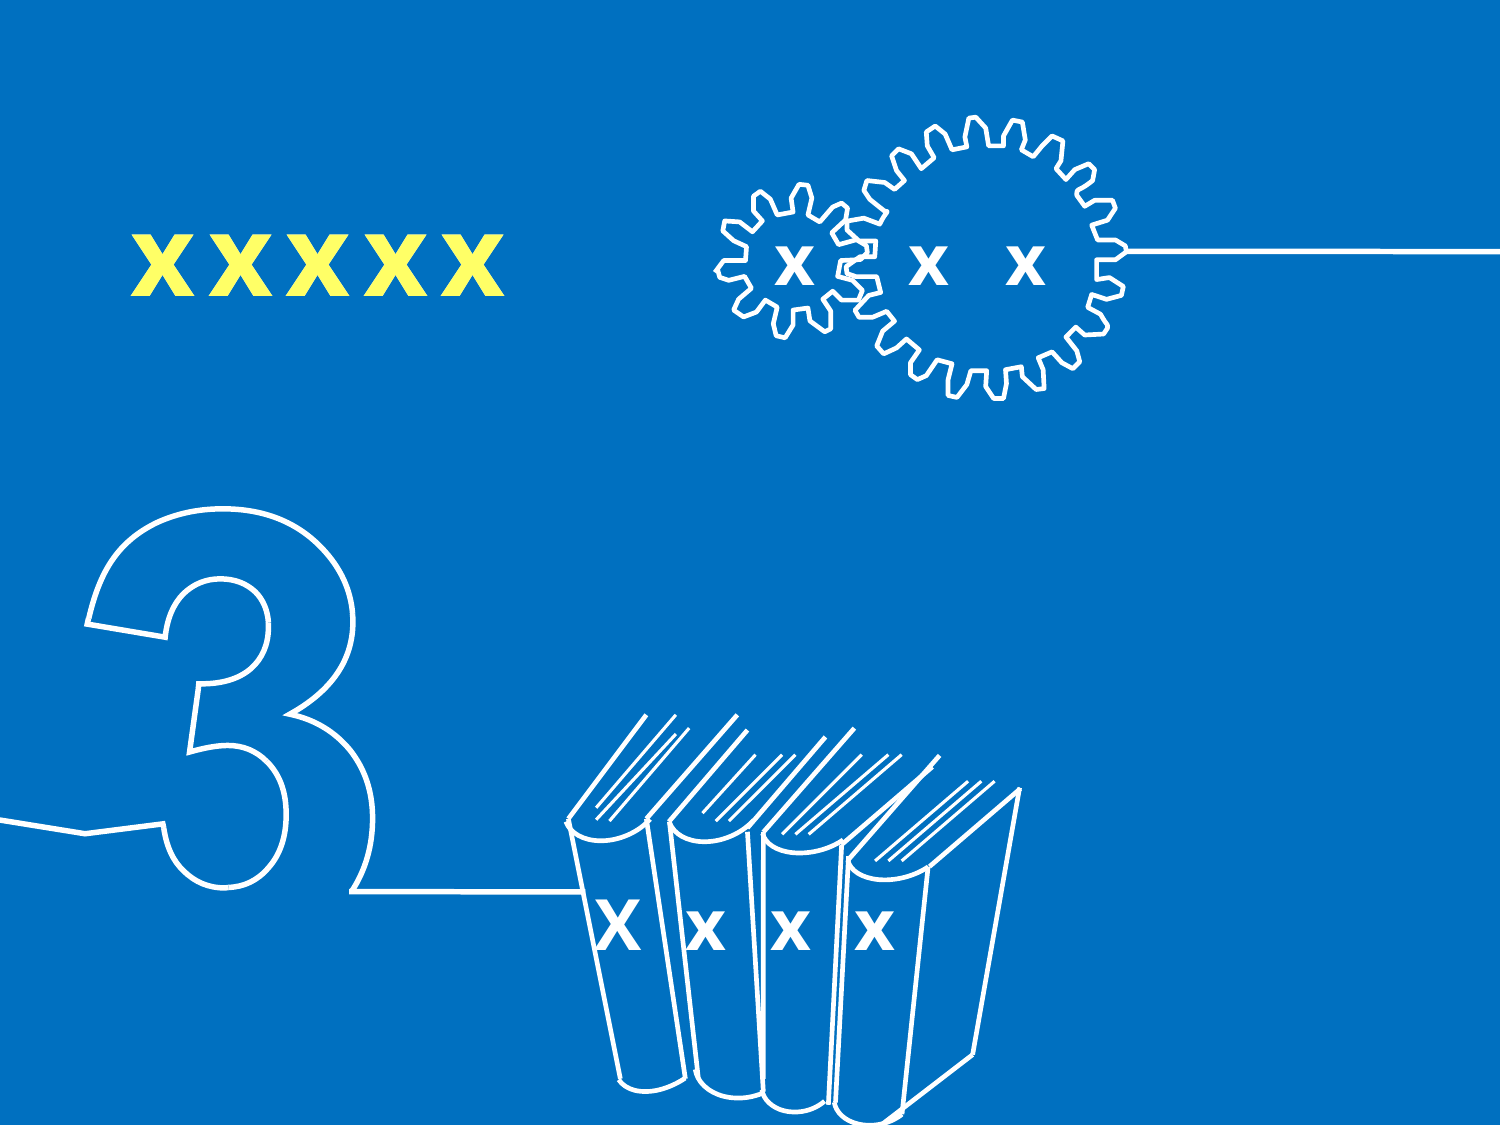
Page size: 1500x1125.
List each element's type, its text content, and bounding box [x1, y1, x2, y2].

text_box [84, 823, 164, 834]
text_box [289, 614, 373, 892]
text_box [87, 578, 269, 638]
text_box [562, 714, 1021, 1125]
text_box [198, 622, 269, 688]
text_box [831, 202, 848, 207]
text_box [772, 307, 832, 339]
text_box [752, 190, 775, 219]
text_box [163, 828, 229, 888]
text_box x x x [759, 207, 1062, 307]
text_box [853, 115, 1129, 401]
text_box [790, 183, 813, 207]
text_box [228, 761, 287, 888]
text_box xxxxx [116, 176, 521, 327]
text_box [189, 687, 267, 761]
text_box [714, 220, 762, 318]
text_box [88, 508, 353, 618]
